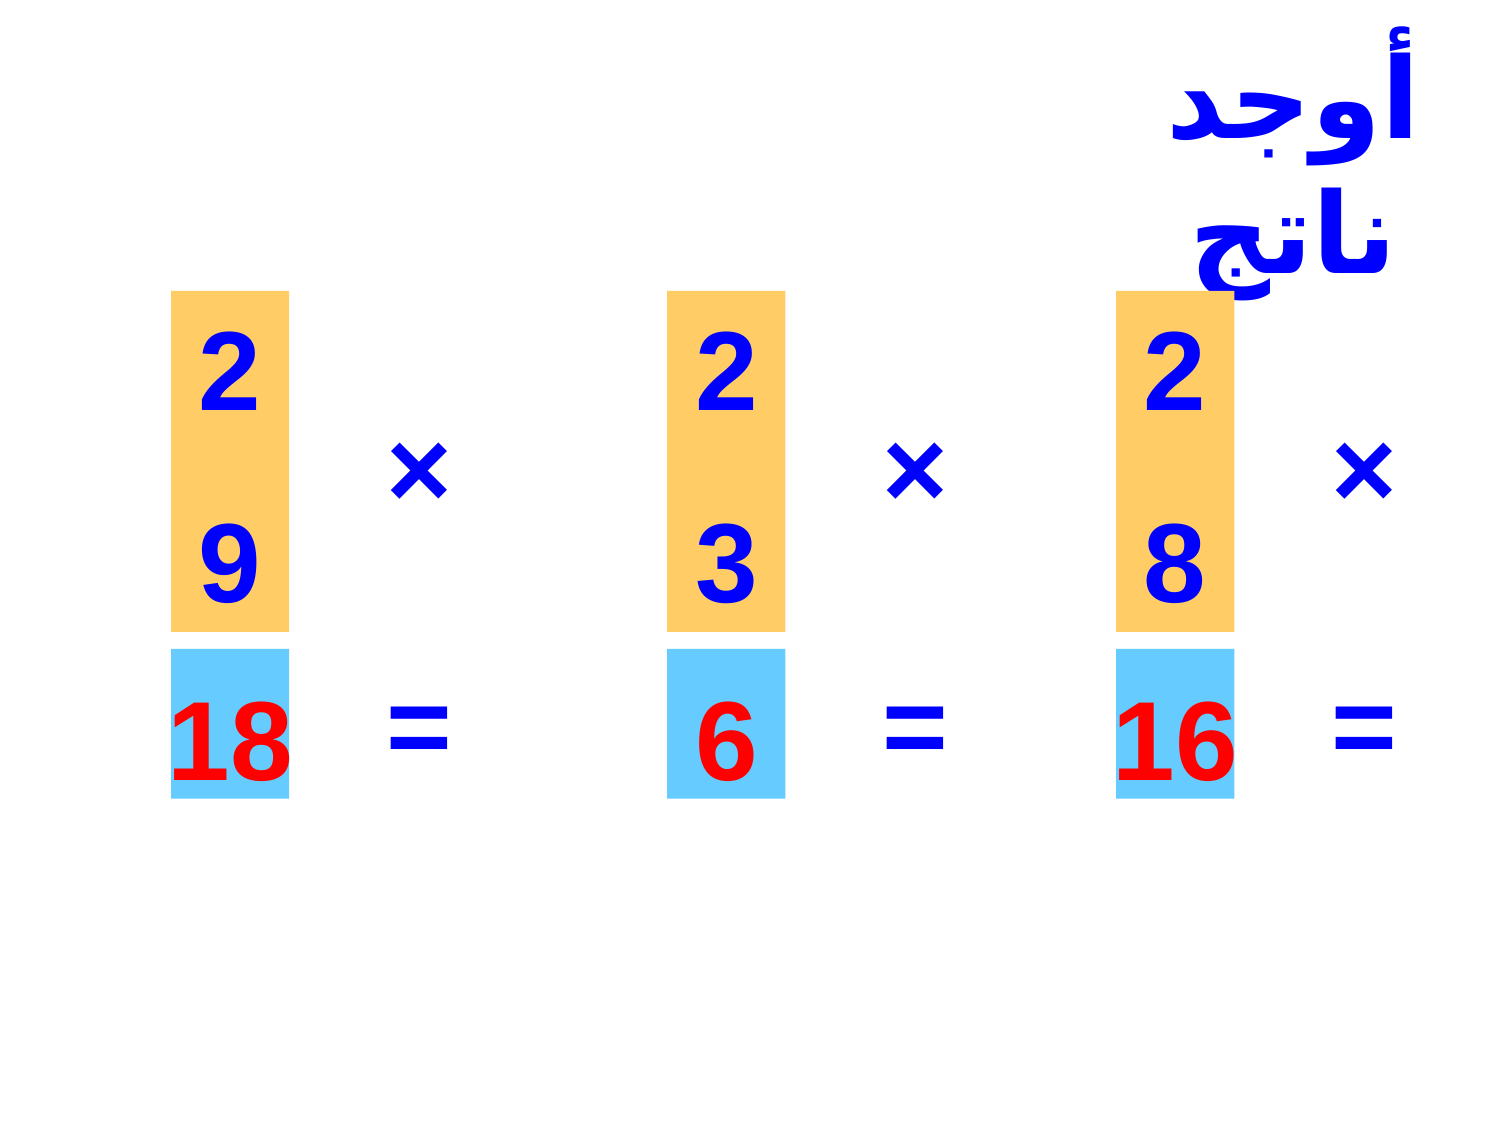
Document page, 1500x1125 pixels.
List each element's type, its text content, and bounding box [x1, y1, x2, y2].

text_box × [855, 388, 975, 539]
text_box × [359, 388, 478, 539]
text_box = [1305, 645, 1424, 795]
text_box 2 9 [171, 290, 290, 632]
text_box 2 3 [667, 290, 786, 632]
text_box أوجد ناتج [1080, 18, 1500, 304]
text_box 16 [1068, 660, 1282, 811]
text_box [667, 648, 786, 660]
text_box [171, 648, 290, 660]
text_box 2 8 [1116, 290, 1235, 632]
text_box × [1304, 388, 1424, 539]
text_box 6 [620, 660, 833, 811]
text_box [1116, 648, 1235, 660]
text_box = [856, 645, 975, 795]
text_box 18 [123, 660, 337, 811]
text_box = [360, 645, 479, 795]
